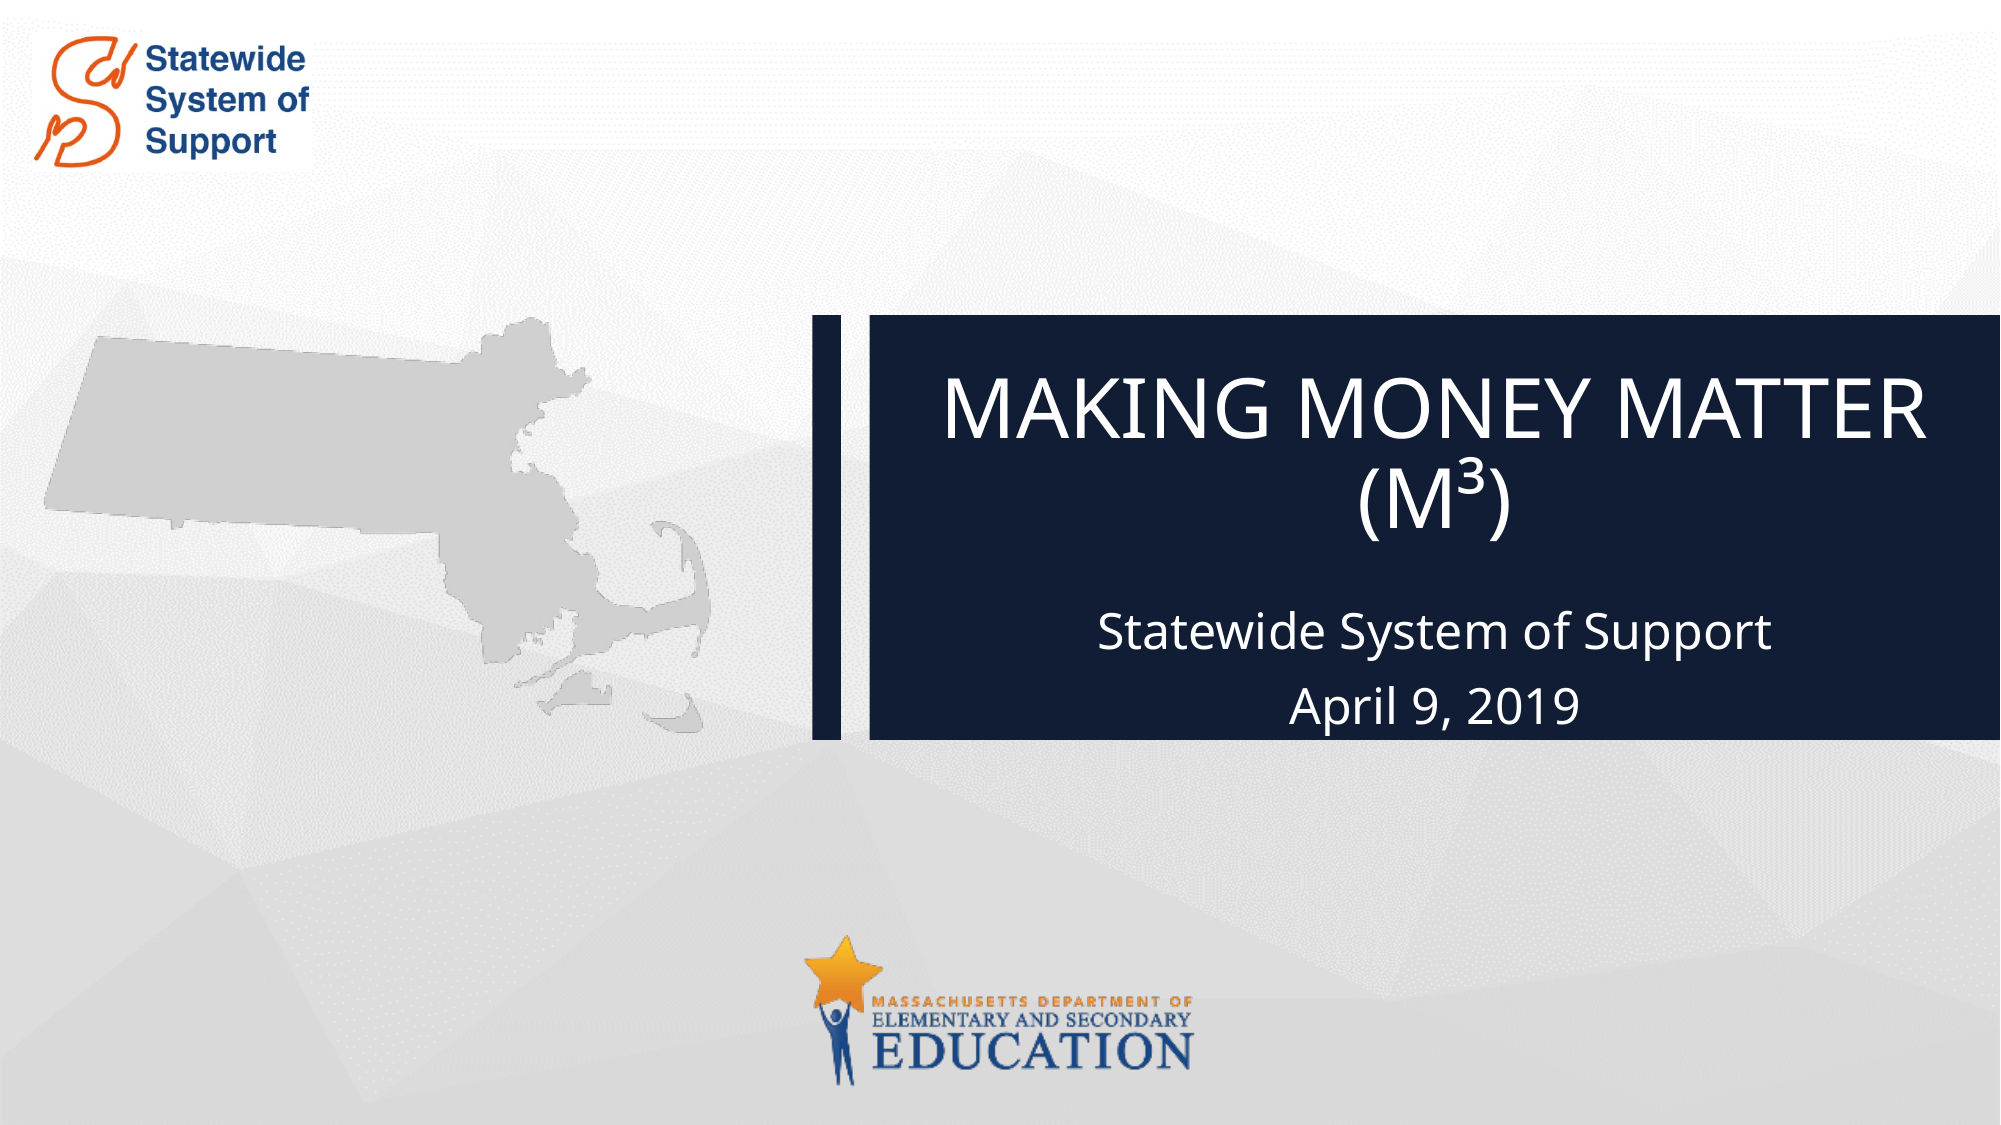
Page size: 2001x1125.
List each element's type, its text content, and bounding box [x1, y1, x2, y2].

picture [0, 0, 2001, 1125]
subtitle Statewide System of Support April 9, 2019 [888, 598, 1982, 735]
title MAKING MONEY MATTER (M³) [886, 321, 1983, 593]
